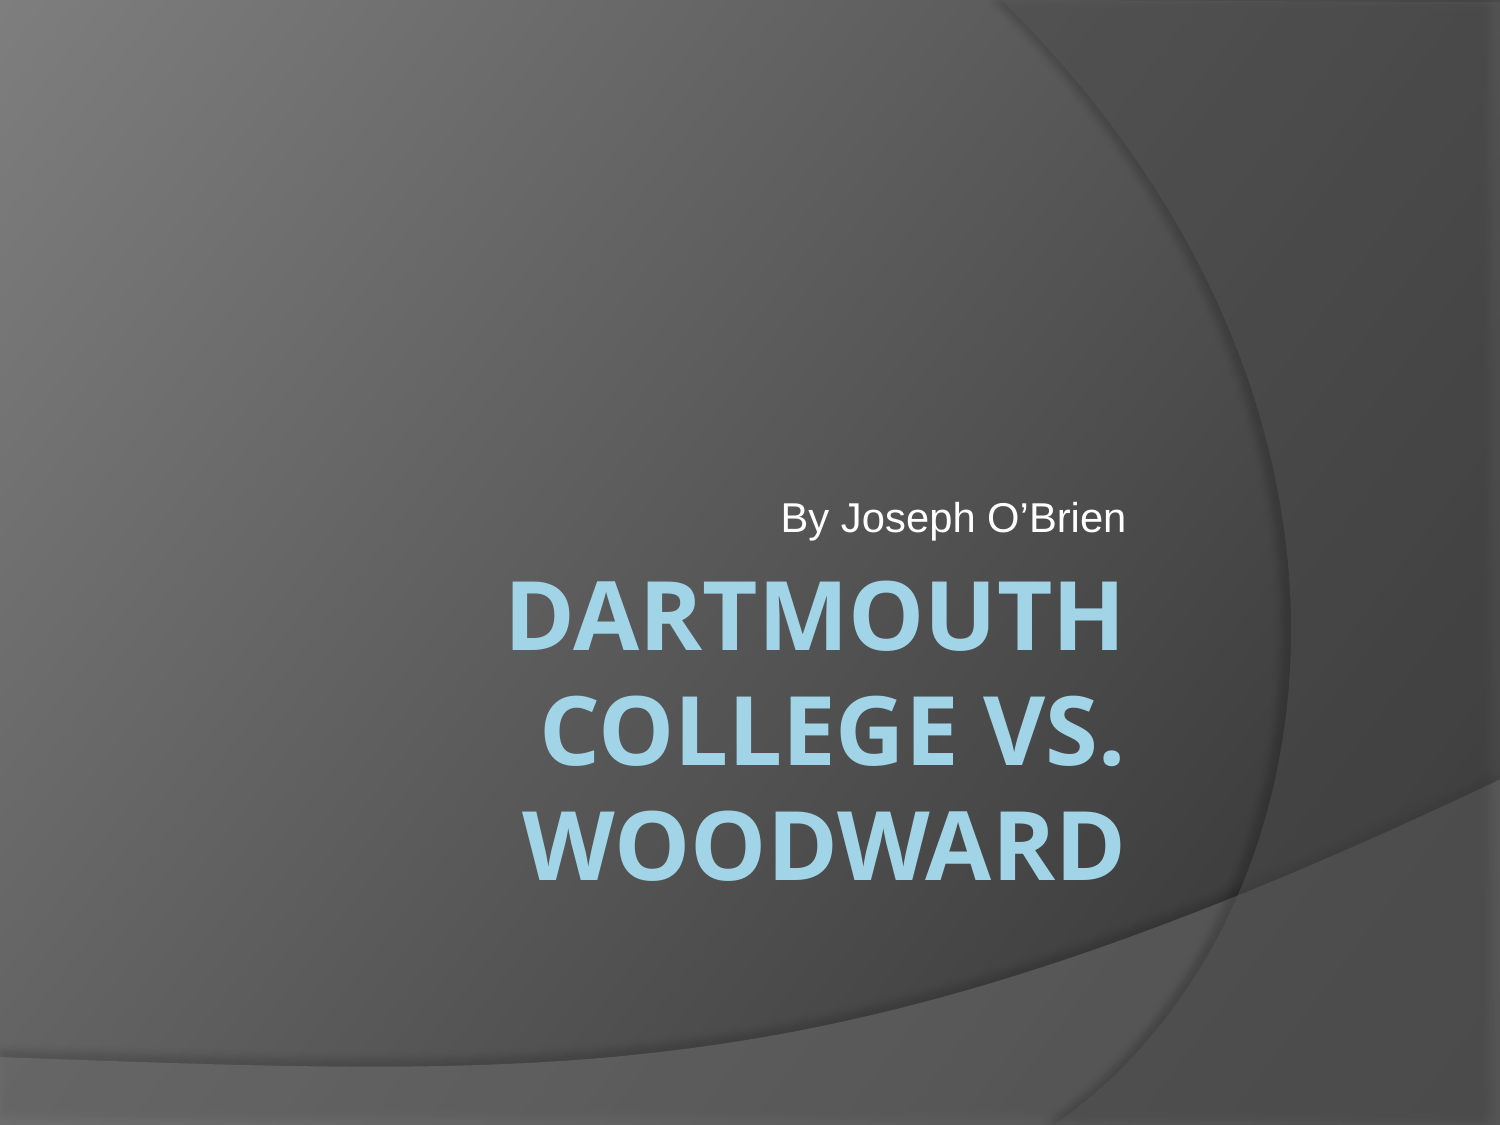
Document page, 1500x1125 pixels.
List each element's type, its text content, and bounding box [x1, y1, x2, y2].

title Dartmouth College vs. Woodward [70, 547, 1134, 925]
subtitle By Joseph O’Brien [71, 253, 1134, 541]
